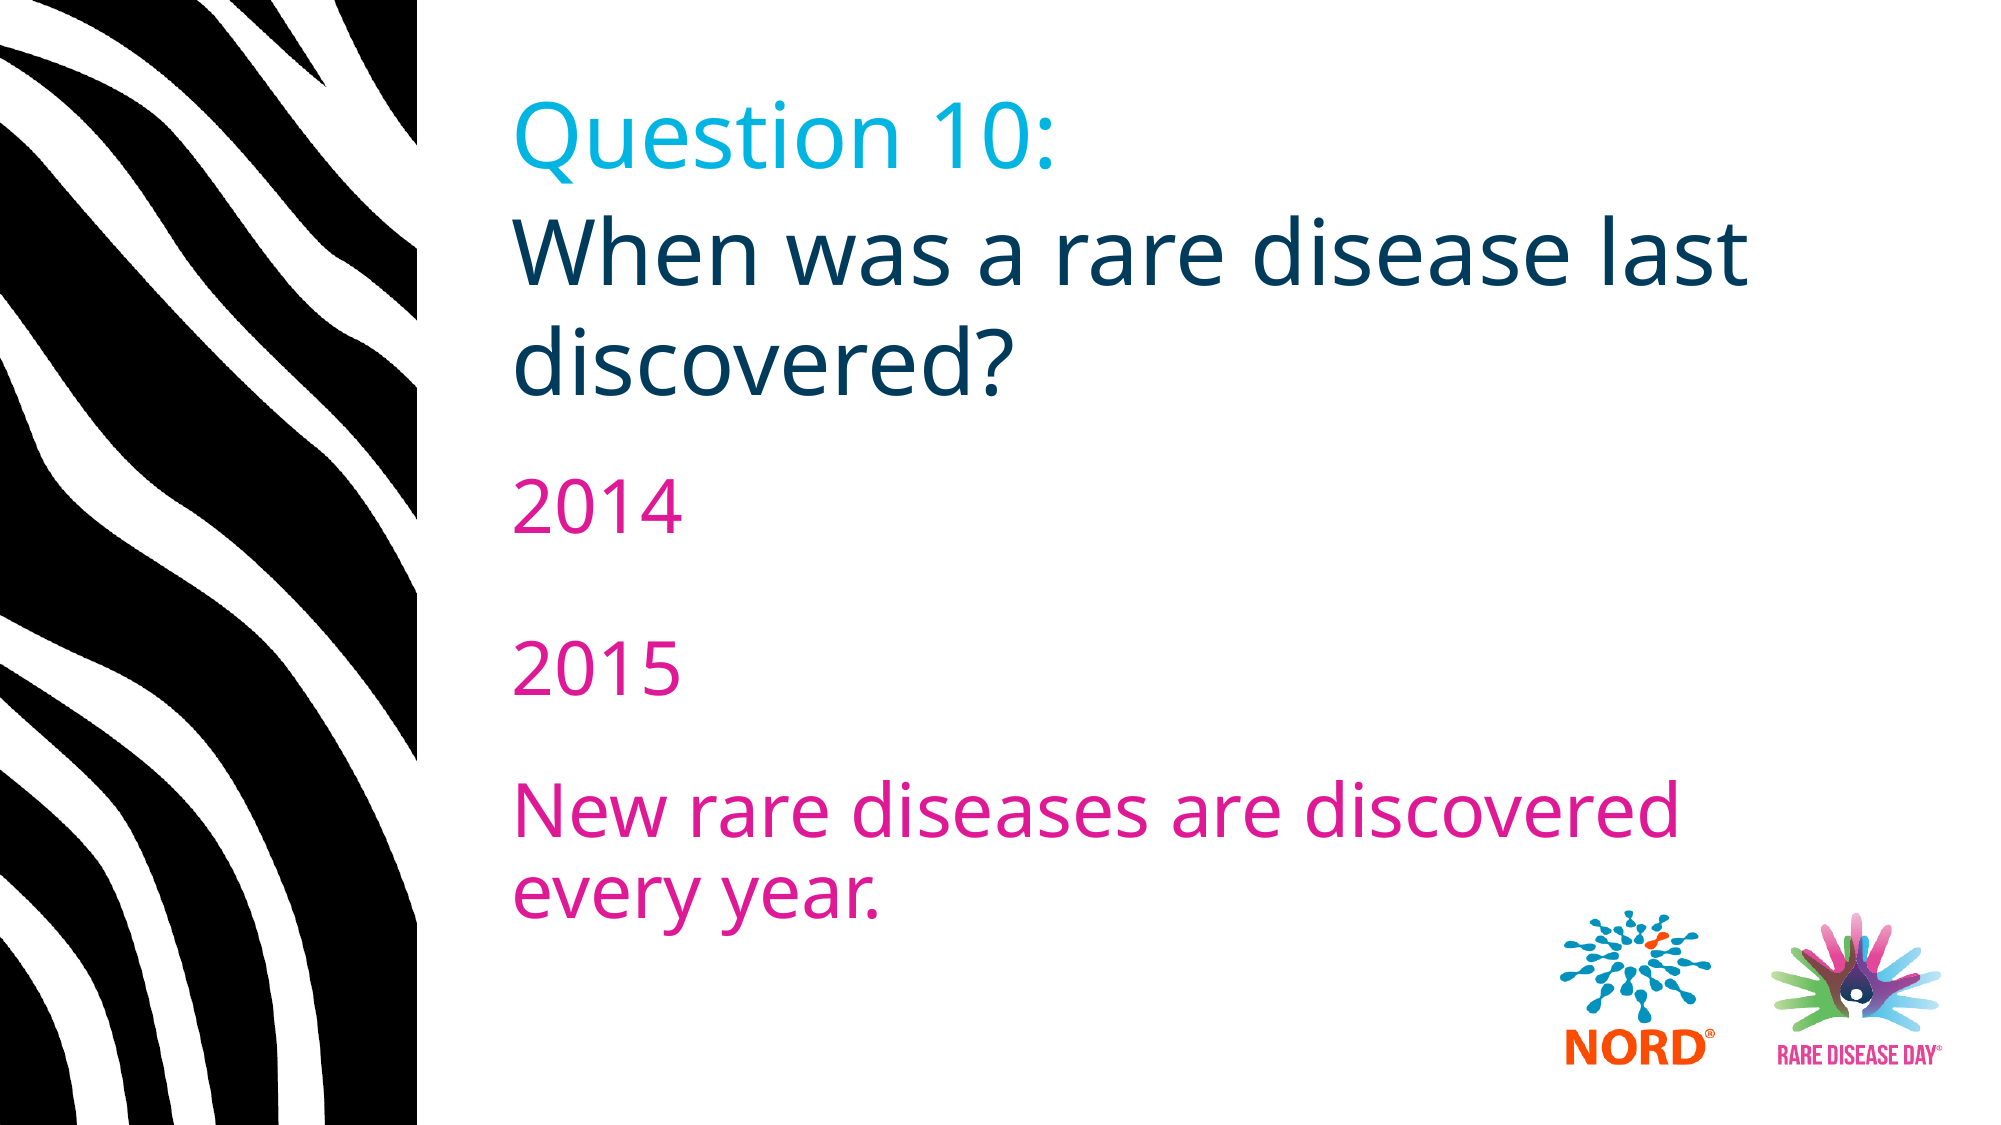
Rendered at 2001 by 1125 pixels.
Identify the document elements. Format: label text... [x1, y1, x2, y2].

title Question 10: [496, 78, 1863, 186]
list 2014 [496, 461, 1916, 584]
text_box 2015 [496, 622, 1726, 734]
text_box New rare diseases are discovered every year. [496, 765, 2000, 999]
picture [0, 0, 2001, 1125]
text_box When was a rare disease last discovered? [496, 186, 2000, 422]
